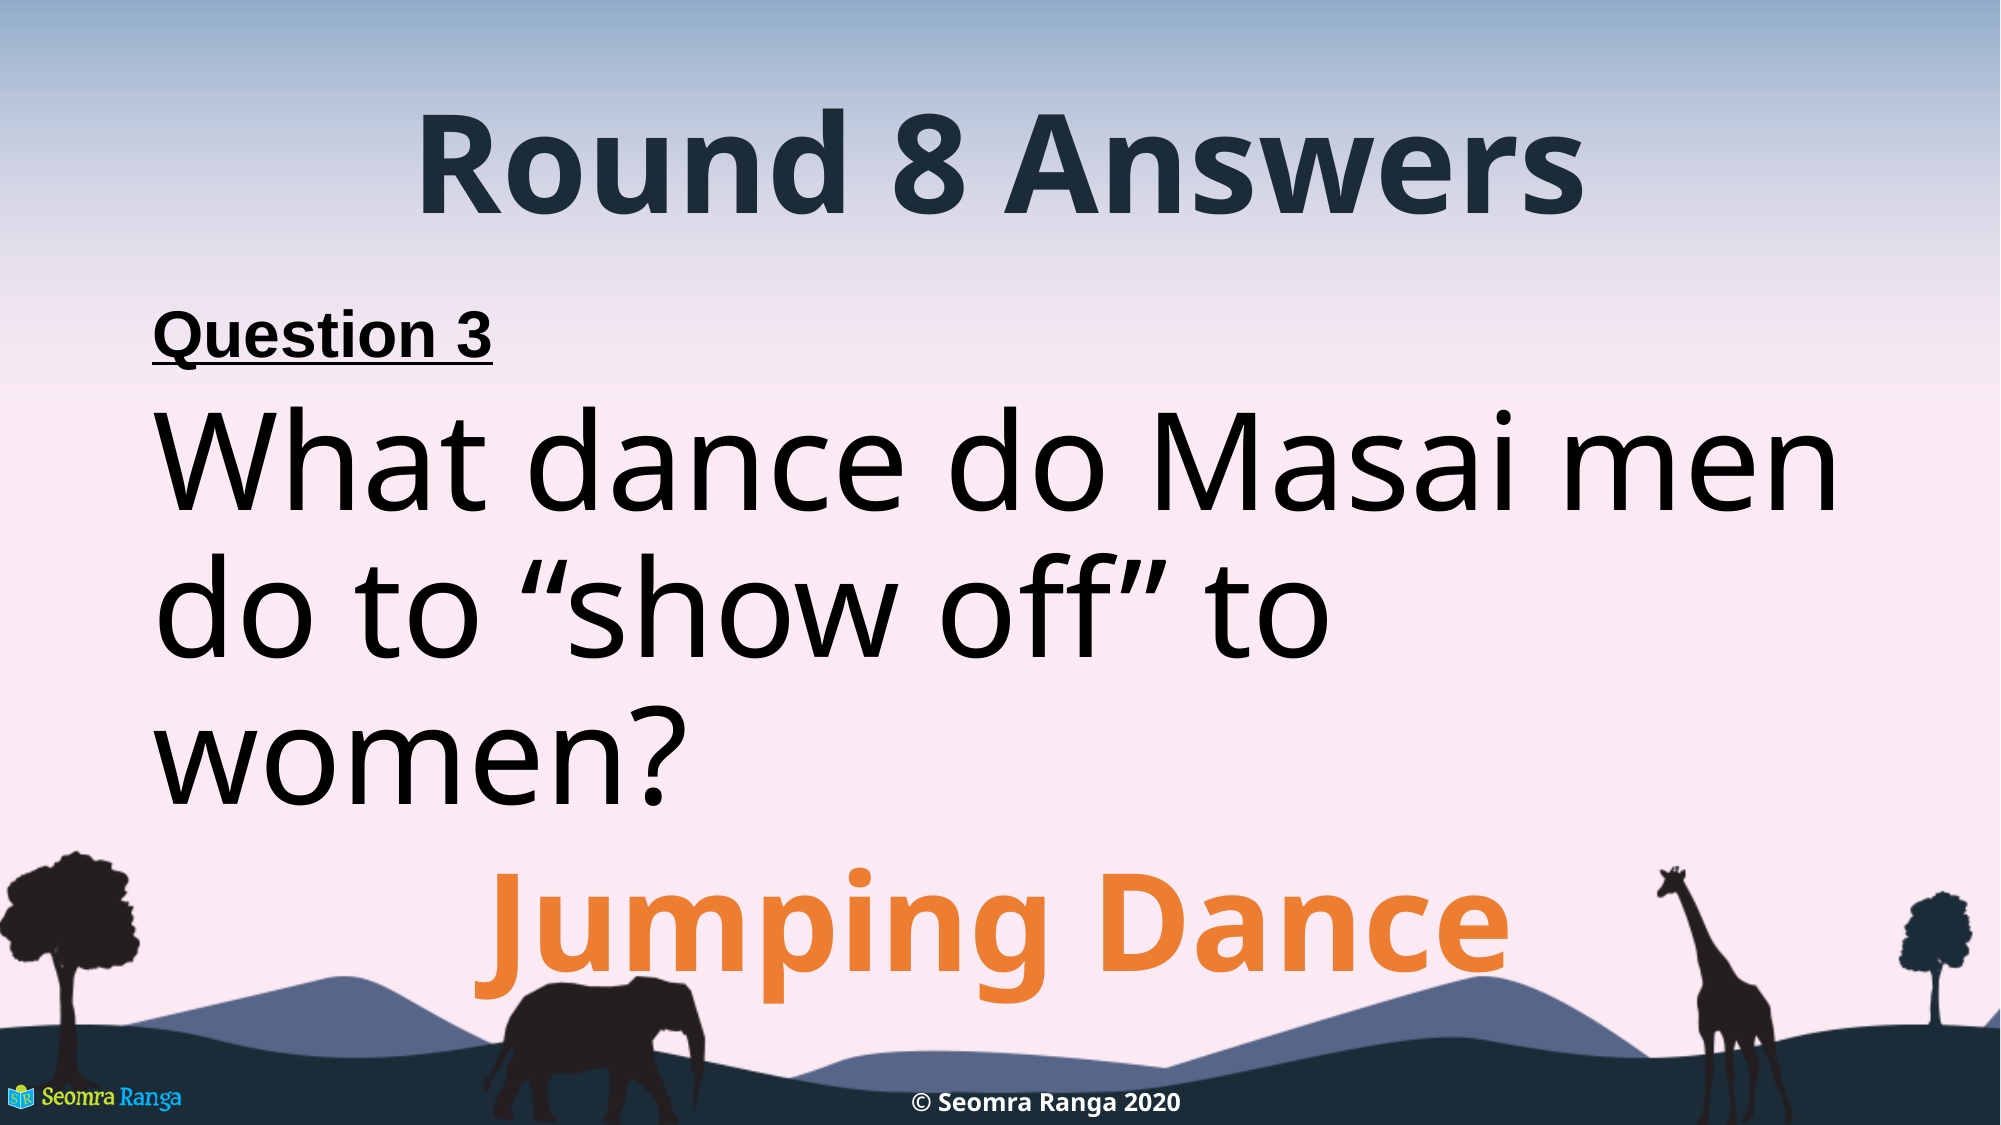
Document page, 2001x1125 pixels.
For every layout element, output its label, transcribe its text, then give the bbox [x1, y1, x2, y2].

text_box © Seomra Ranga 2020 www.seomraranga.com [762, 1079, 1330, 1125]
picture [0, 0, 2001, 1125]
title Round 8 Answers [137, 59, 1863, 278]
list Question 3 What dance do Masai men do to “show off” to women? Jumping Dance [137, 293, 1863, 1014]
